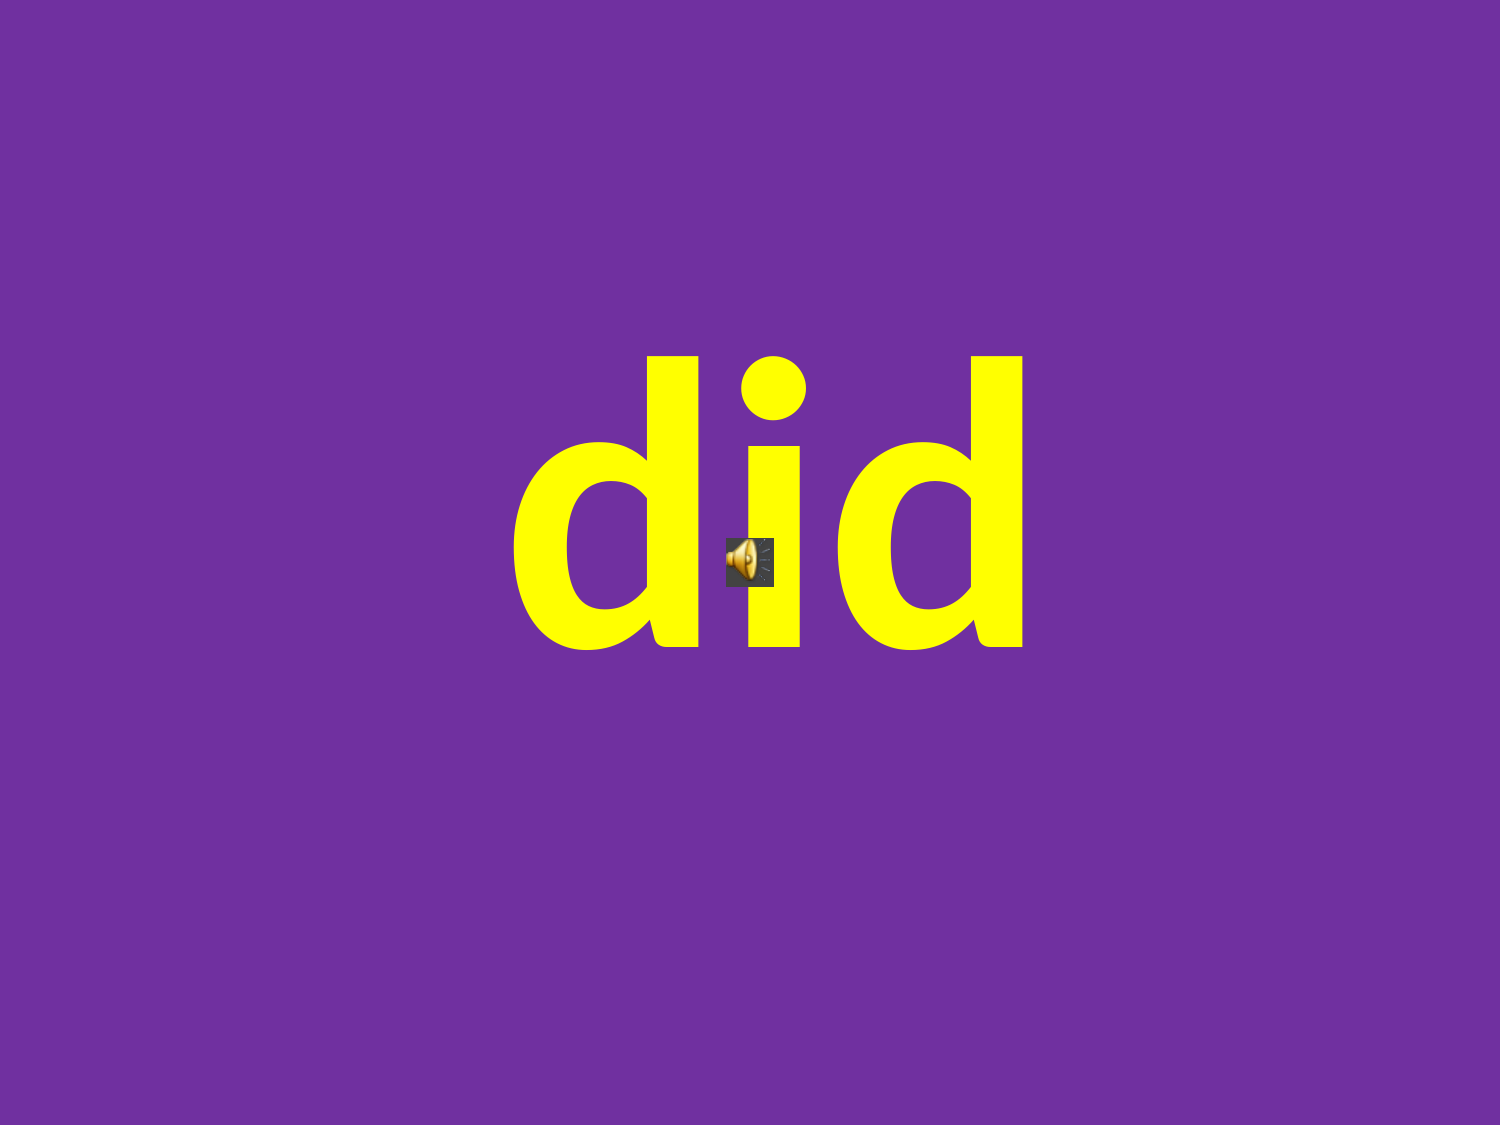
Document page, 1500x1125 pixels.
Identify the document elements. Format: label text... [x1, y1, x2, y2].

text_box did [99, 224, 1450, 738]
picture [724, 537, 776, 588]
